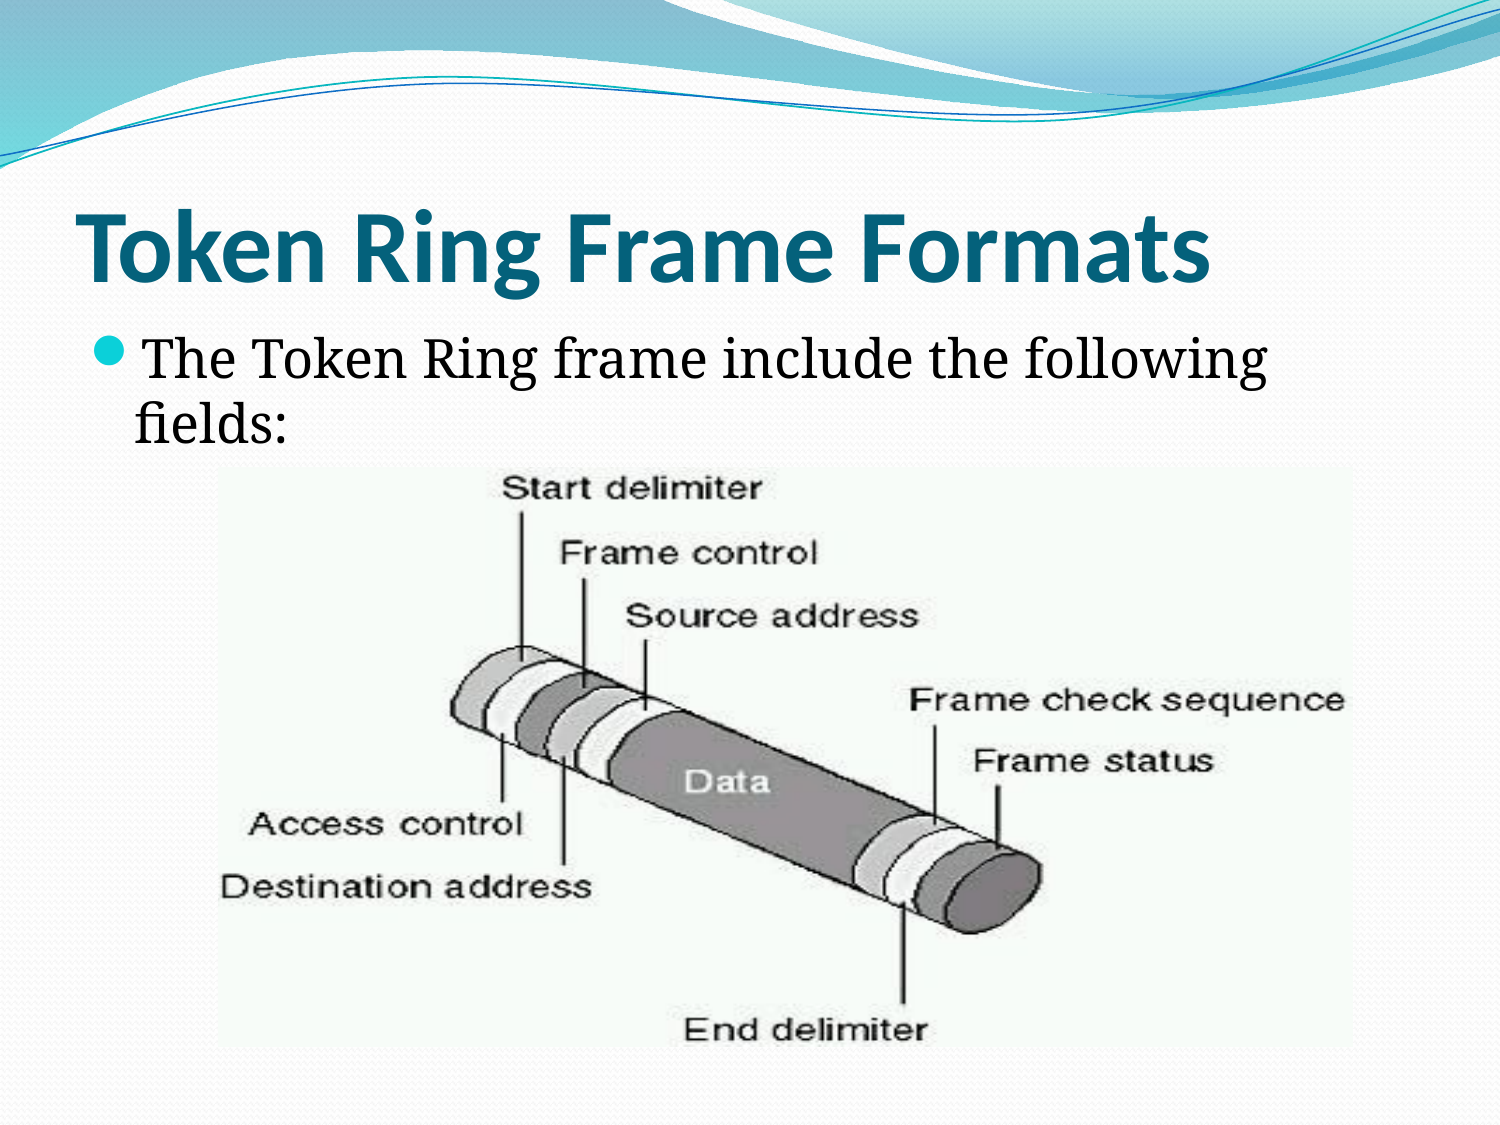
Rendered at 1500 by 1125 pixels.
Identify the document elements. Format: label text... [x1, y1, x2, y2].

list The Token Ring frame include the following fields: [75, 317, 1425, 1038]
picture [218, 467, 1353, 1048]
title Token Ring Frame Formats [75, 115, 1425, 303]
